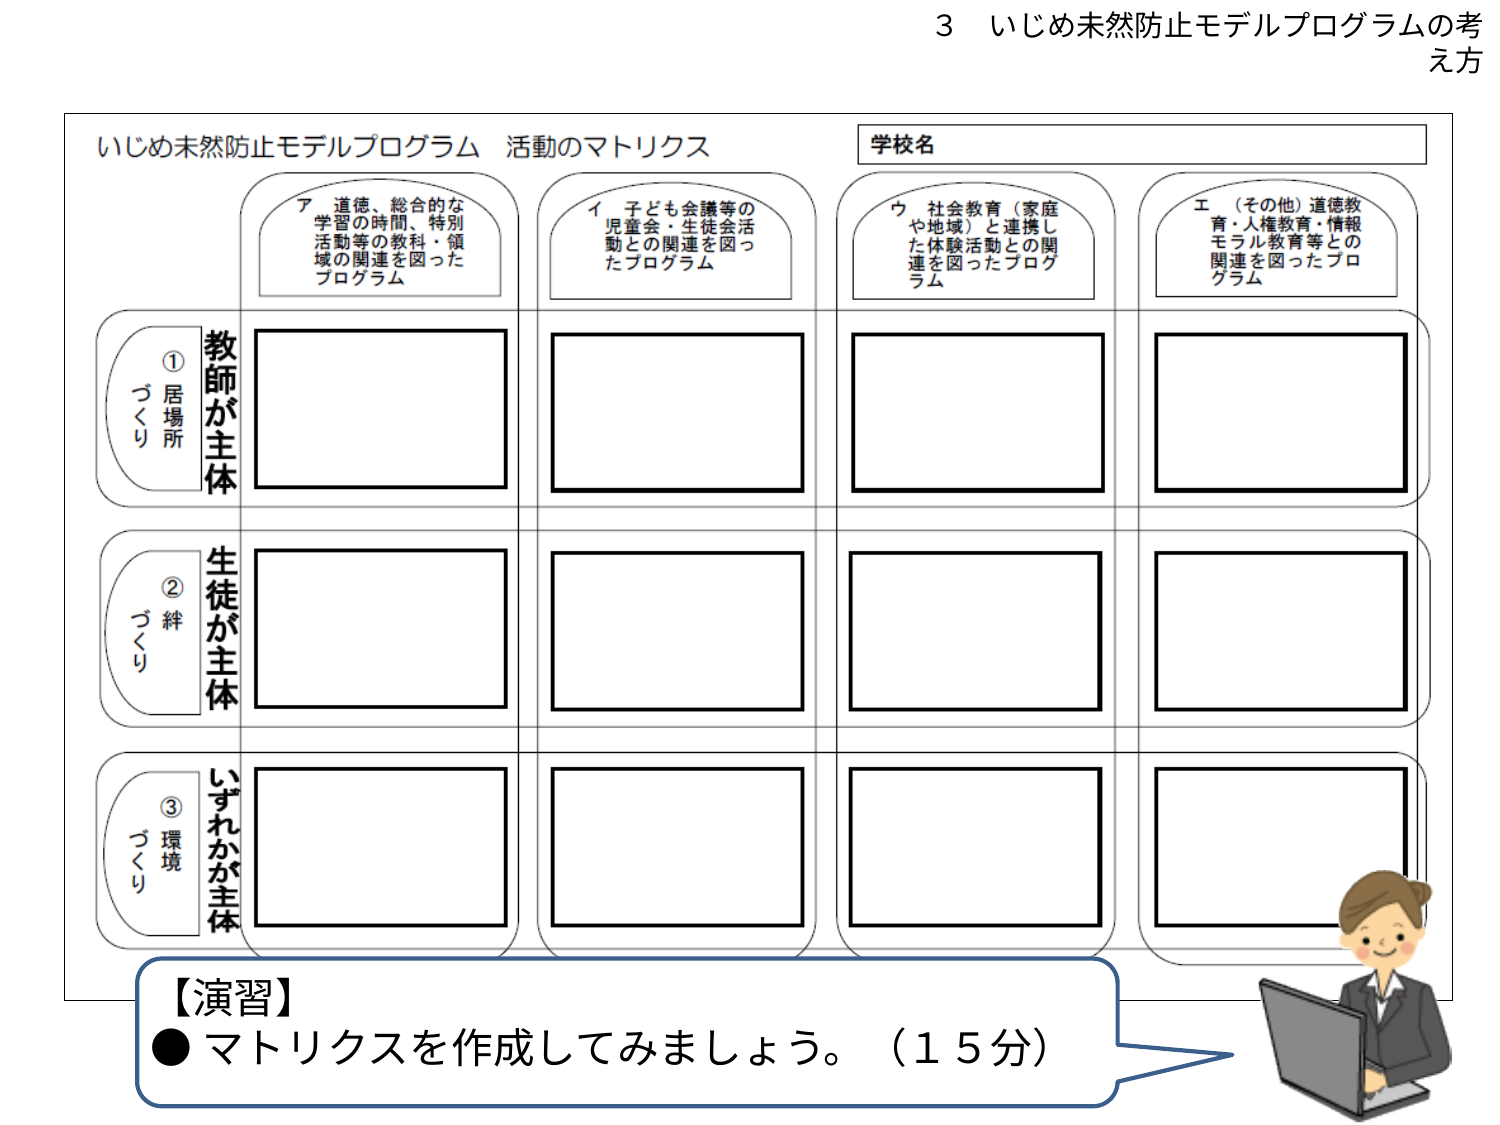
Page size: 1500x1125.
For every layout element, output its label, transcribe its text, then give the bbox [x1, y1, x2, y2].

text_box 【演習】 ●マトリクスを作成してみましょう。（１５分） [135, 1009, 1235, 1109]
text_box ３ いじめ未然防止モデルプログラムの考え方 [903, 0, 1500, 85]
picture [64, 113, 1454, 1125]
